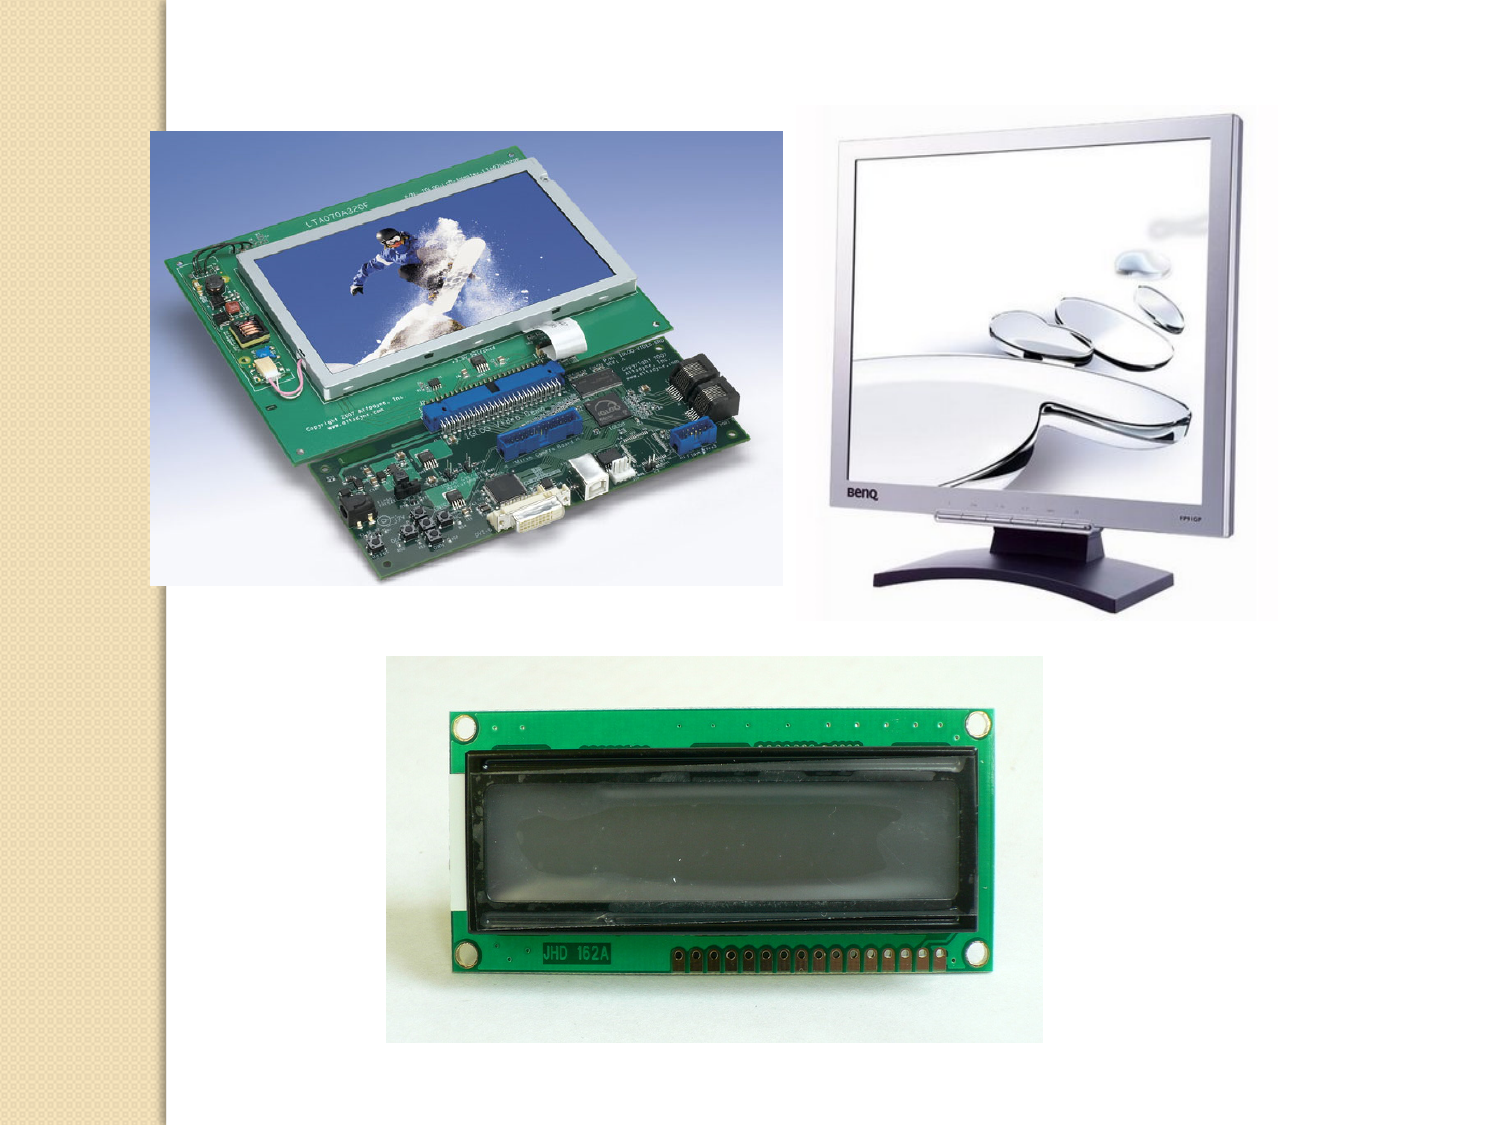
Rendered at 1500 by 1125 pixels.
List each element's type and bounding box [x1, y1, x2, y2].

picture [386, 655, 1044, 1044]
picture [150, 131, 783, 587]
picture [796, 105, 1278, 622]
